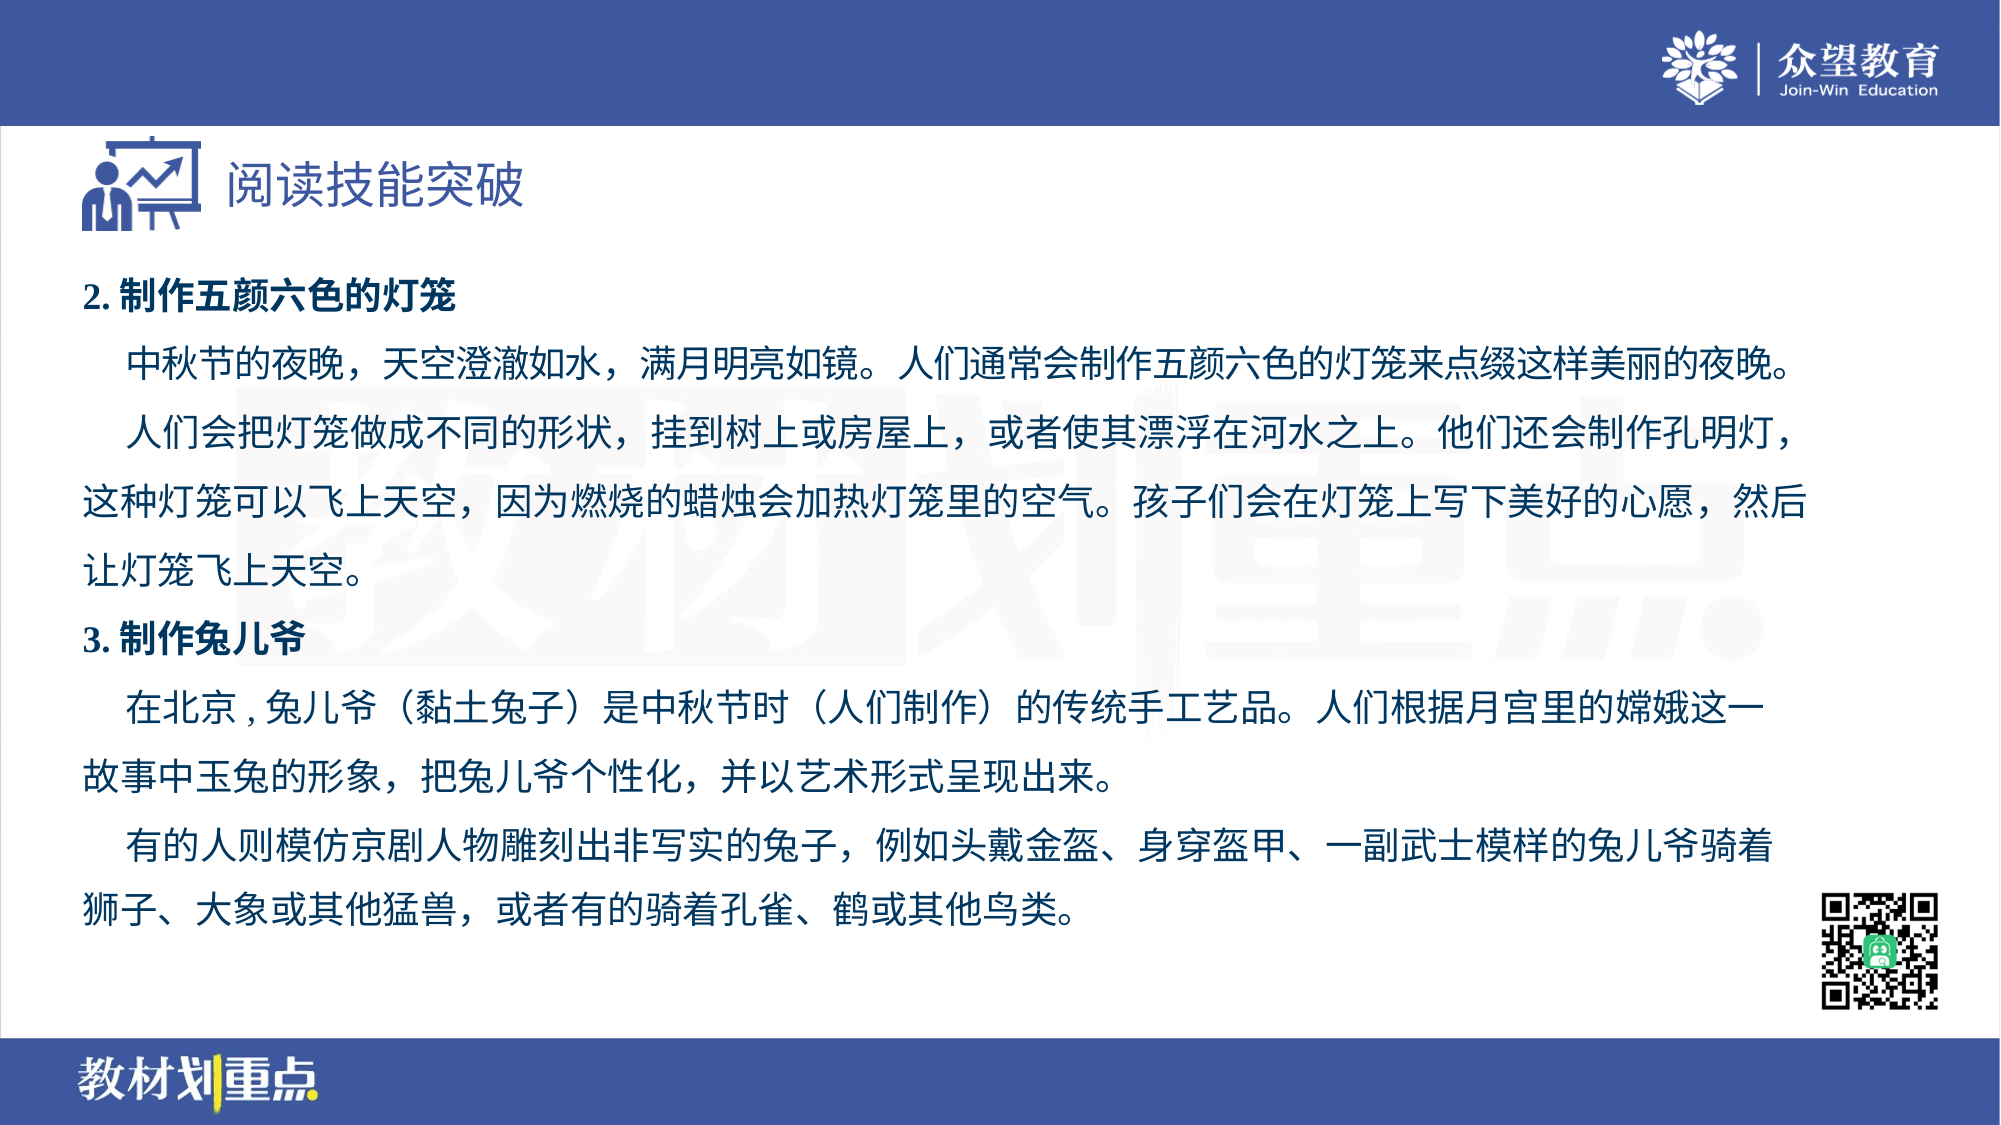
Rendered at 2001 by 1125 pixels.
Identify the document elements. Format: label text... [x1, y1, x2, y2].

text_box 2.制作五颜六色的灯笼 中秋节的夜晚，天空澄澈如水，满月明亮如镜。人们通常会制作五颜六色的灯笼来点缀这样美丽的夜晚。 人们会把灯笼做成不同的形状，挂到树上或房屋上，或者使其漂浮在河水之上。他们还会制作孔明灯， 这种灯笼可以飞上天空，因为燃烧的蜡烛会加热灯笼里的空气。孩子们会在灯笼上写下美好的心愿，然后 让灯笼飞上天空。 3.制作兔儿爷 在北京,兔儿爷（黏土兔子）是中秋节时（人们制作）的传统手工艺品。人们根据月宫里的嫦娥这一 故事中玉兔的形象，把兔儿爷个性化，并以艺术形式呈现出来。 有的人则模仿京剧人物雕刻出非写实的兔子，例如头戴金盔、身穿盔甲、一副武士模样的兔儿爷骑着 狮子、大象或其他猛兽，或者有的骑着孔雀、鹤或其他鸟类。 [82, 248, 1817, 925]
picture [0, 0, 2000, 1125]
